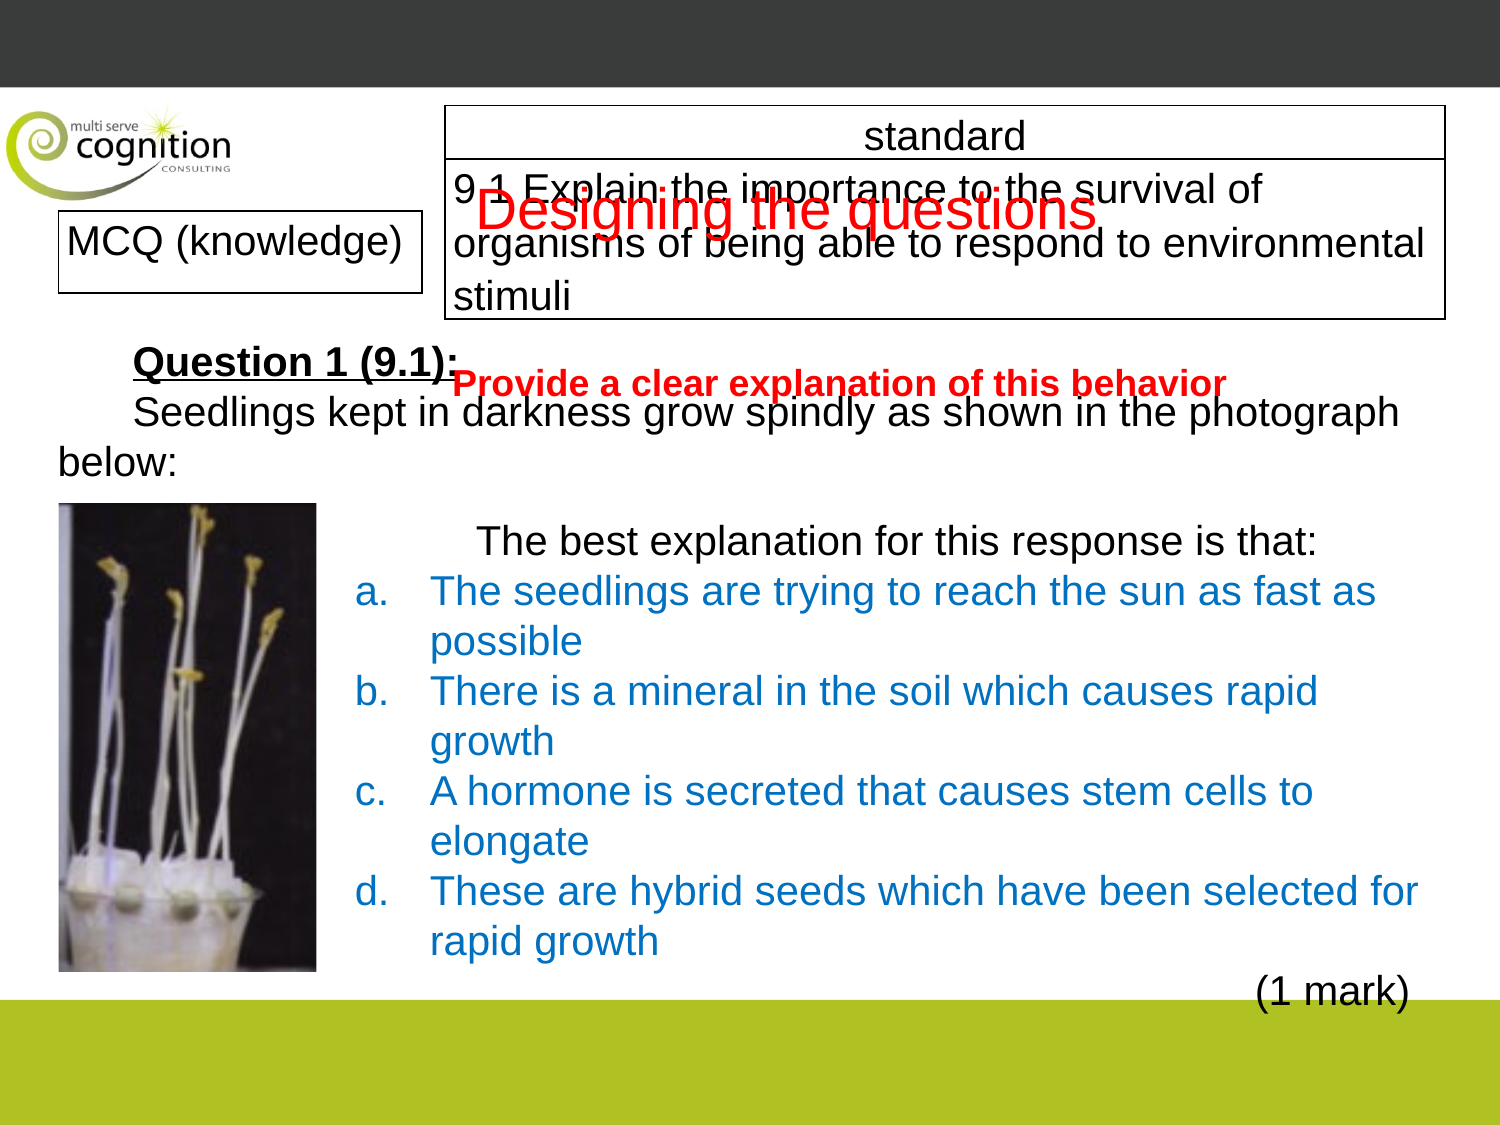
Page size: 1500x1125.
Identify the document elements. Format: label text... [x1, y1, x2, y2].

text_box Question 1 (9.1): Seedlings kept in darkness grow spindly as shown in the photograph below: [42, 352, 1485, 513]
text_box Designing the questions [460, 164, 1114, 249]
text_box The best explanation for this response is that: The seedlings are trying to reach the sun as fast as possible There is a mineral in the soil which causes rapid growth A hormone is secreted that causes stem cells to elongate These are hybrid seeds which have been selected for rapid growth (1 mark) [339, 506, 1465, 1022]
picture [0, 101, 237, 207]
table_header standard [446, 106, 1444, 158]
table_header MCQ (knowledge) [59, 212, 421, 292]
text_box Provide a clear explanation of this behavior [437, 351, 1254, 412]
table_cell 9.1 Explain the importance to the survival of organisms of being able to respond to environmental stimuli [446, 160, 1444, 318]
picture [58, 503, 317, 972]
